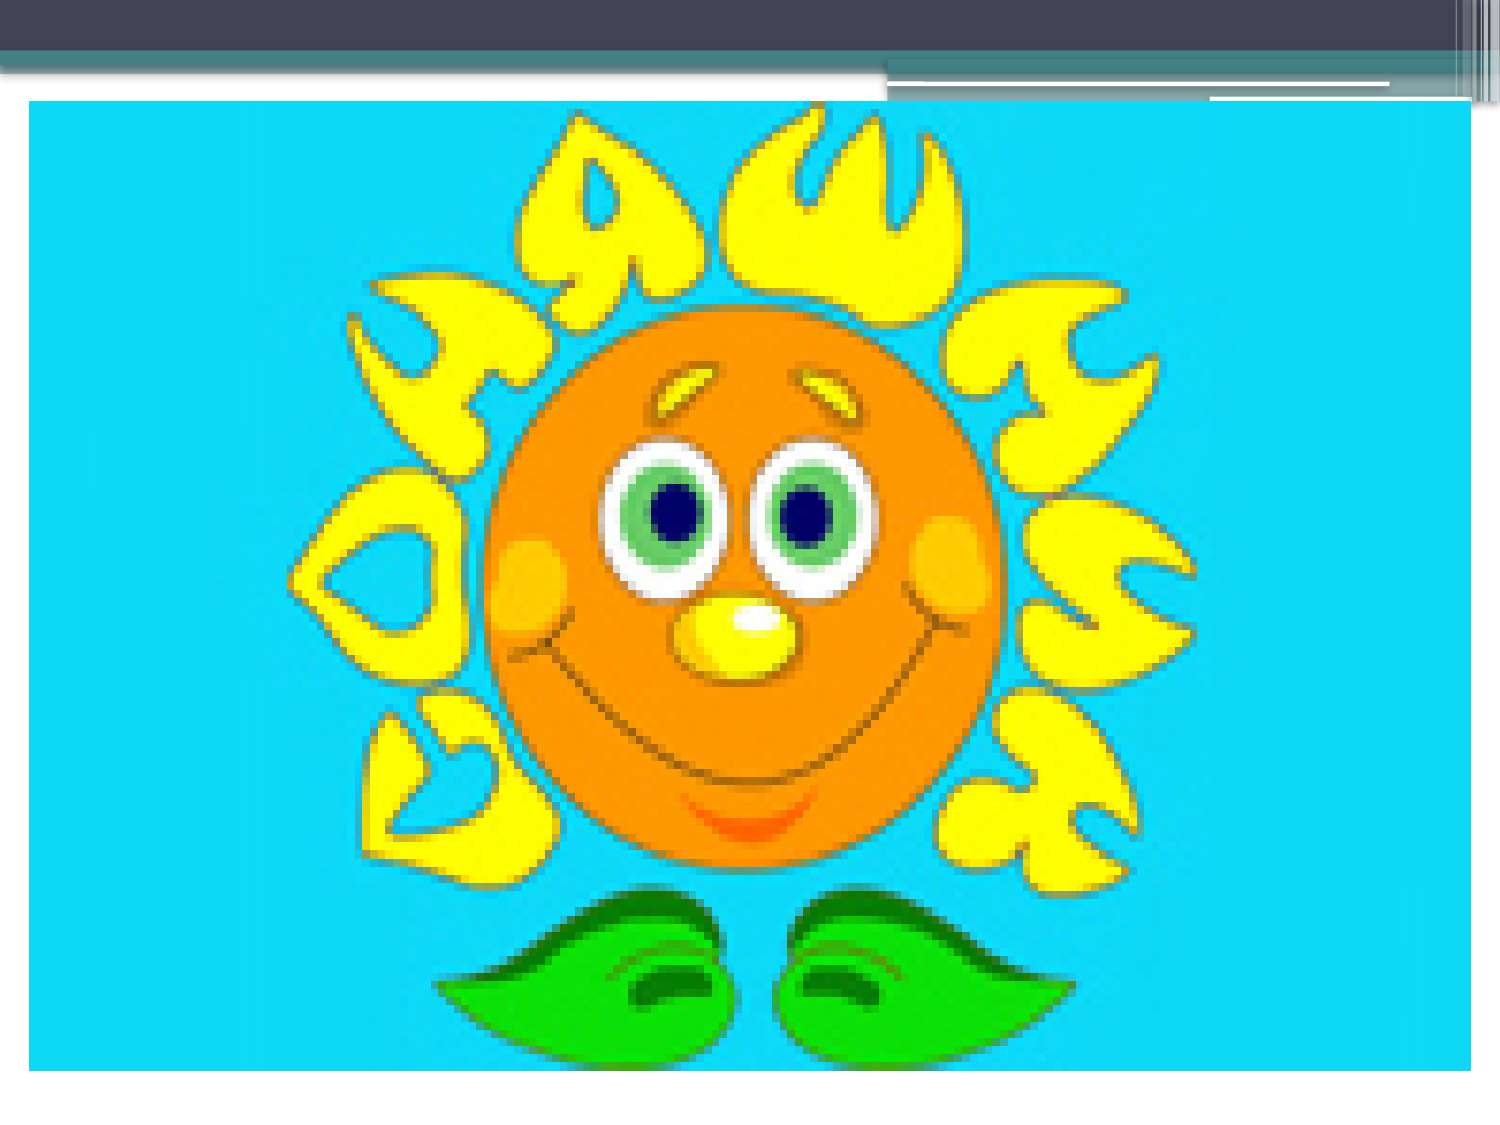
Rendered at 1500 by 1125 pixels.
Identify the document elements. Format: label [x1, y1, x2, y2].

list [29, 101, 1471, 1071]
